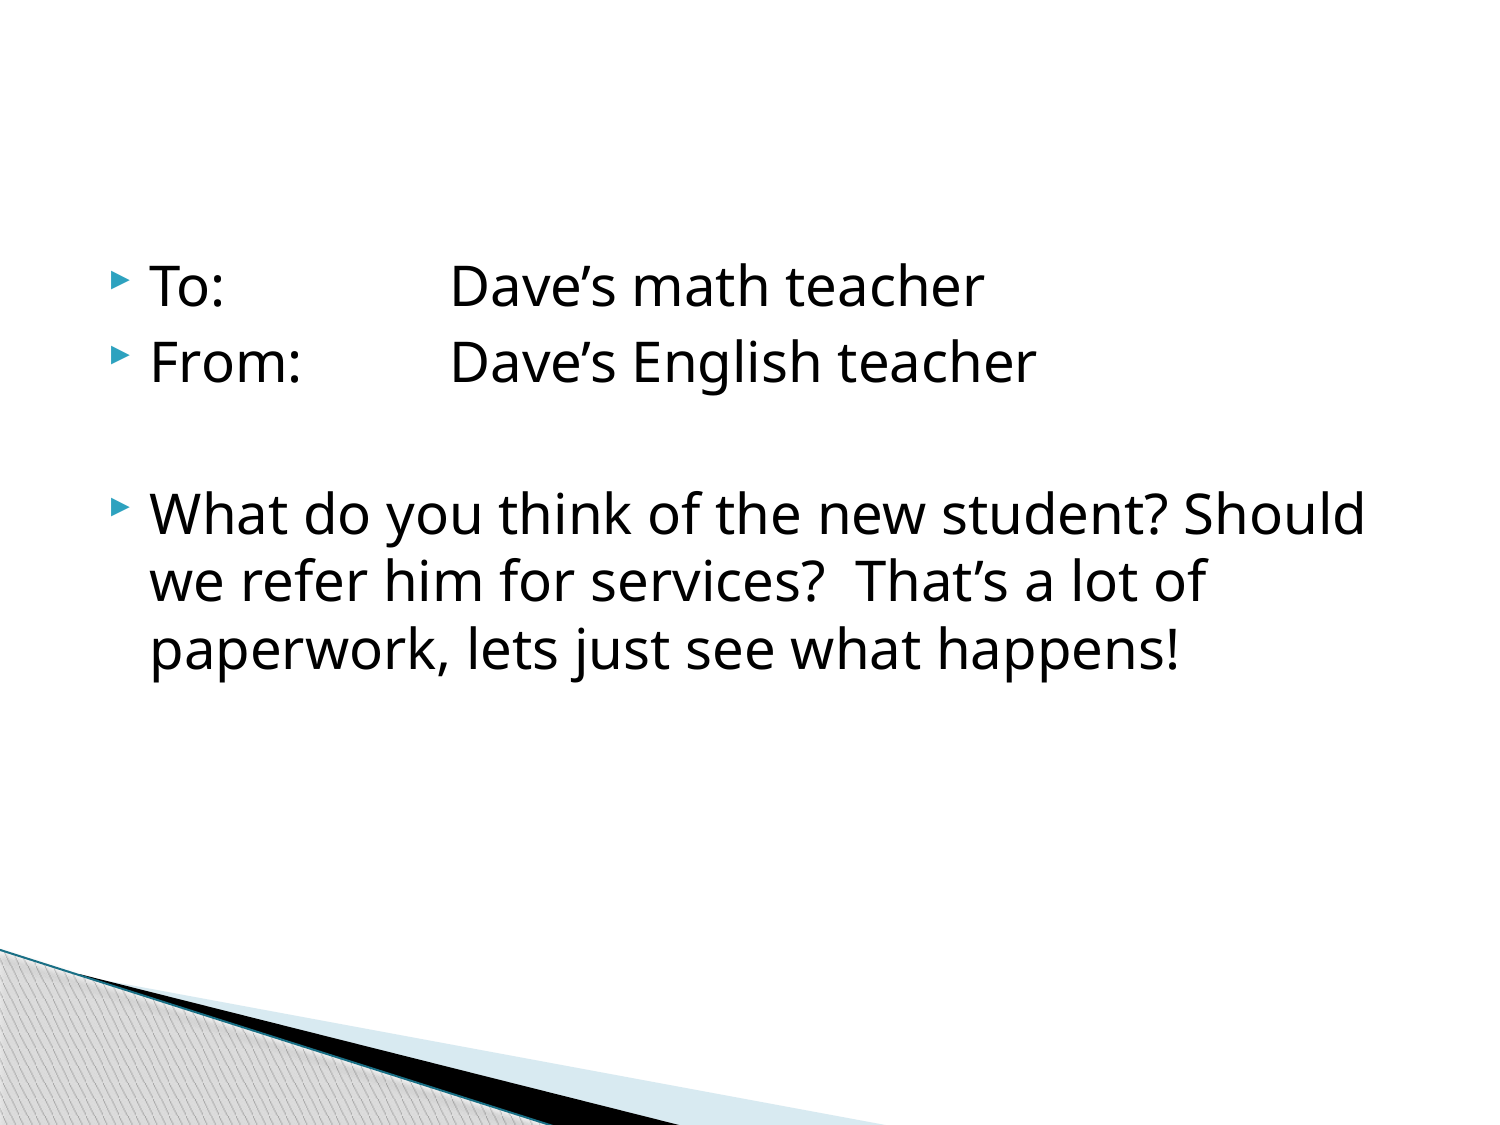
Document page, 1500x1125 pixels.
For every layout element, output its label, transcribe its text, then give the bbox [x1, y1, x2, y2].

list To: Dave’s math teacher From: Dave’s English teacher What do you think of the new student? Should we refer him for services? That’s a lot of paperwork, lets just see what happens! [74, 242, 1426, 986]
